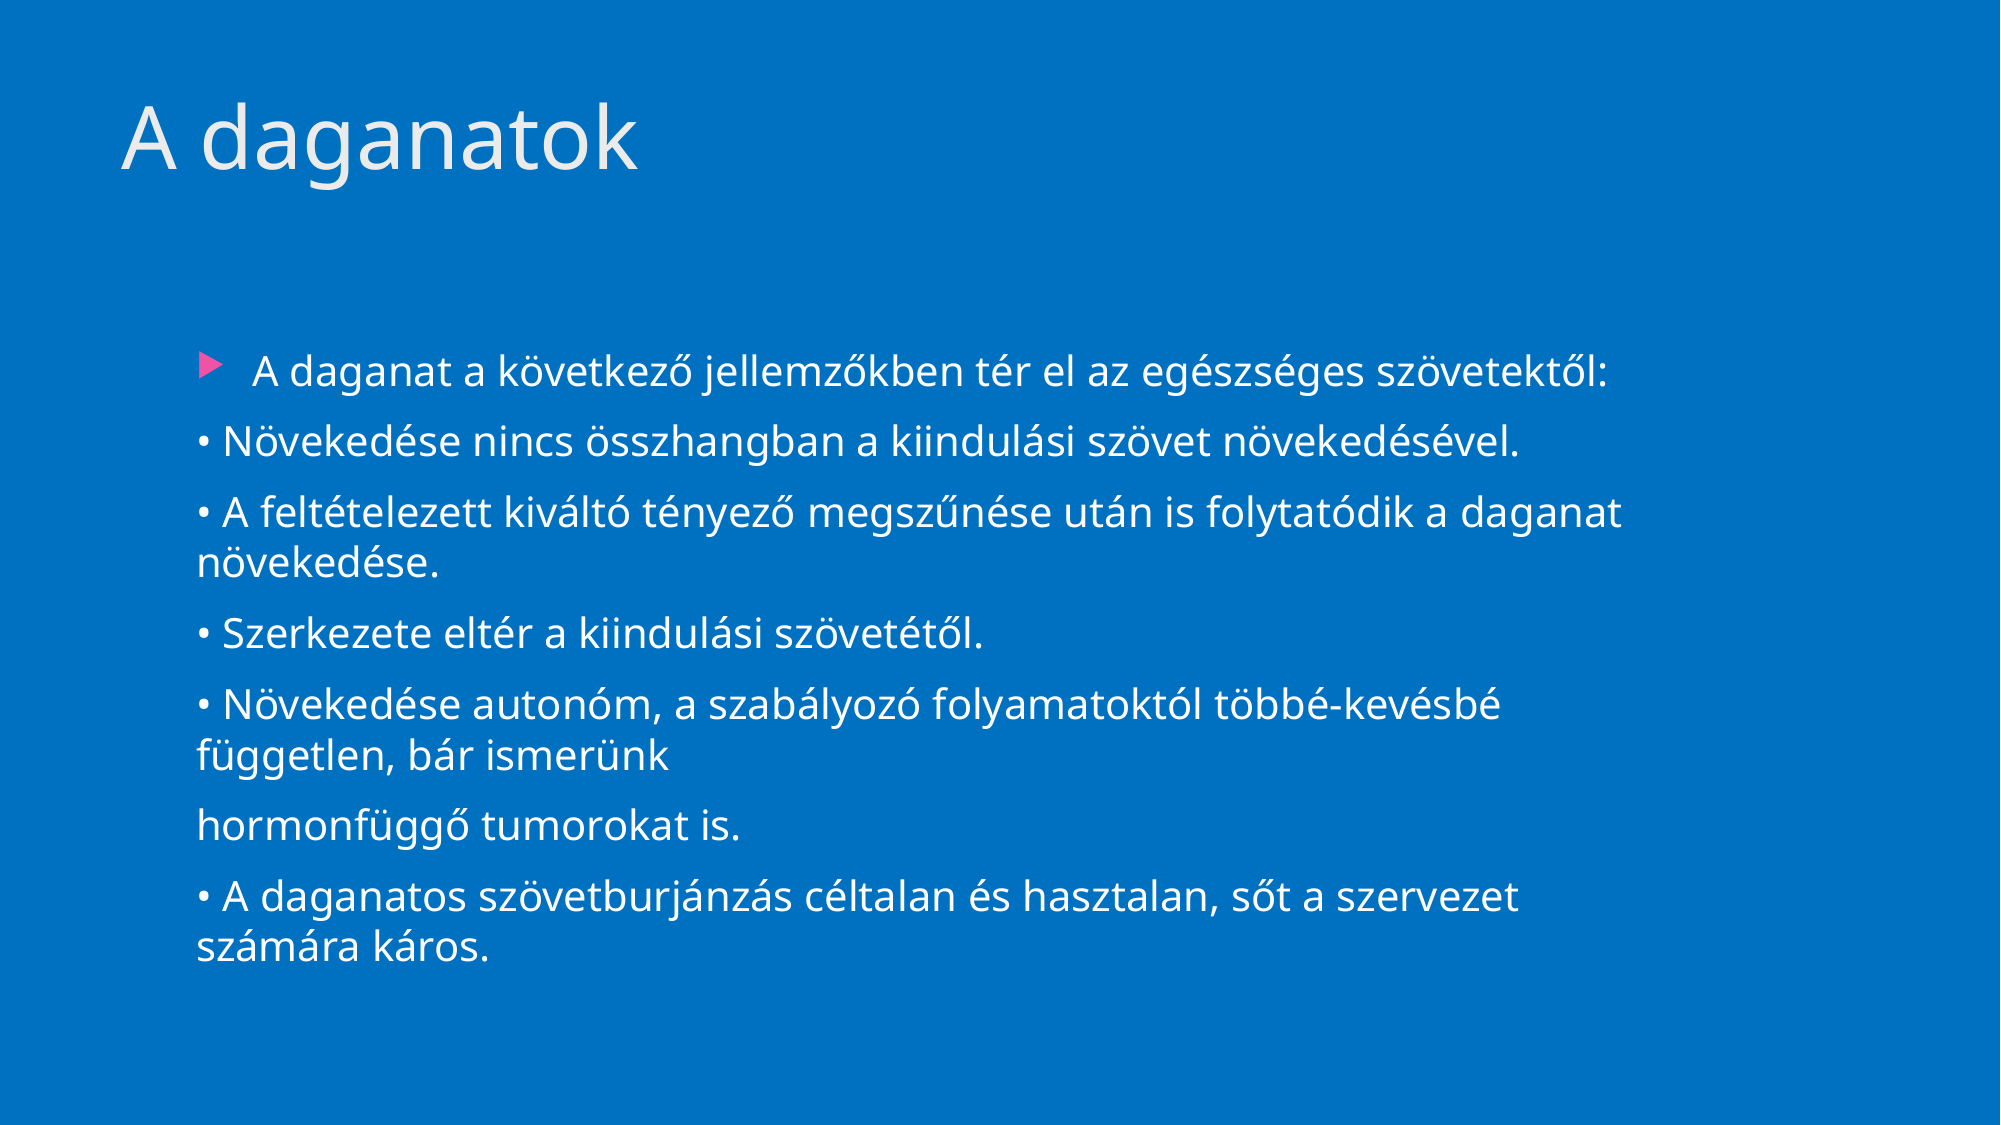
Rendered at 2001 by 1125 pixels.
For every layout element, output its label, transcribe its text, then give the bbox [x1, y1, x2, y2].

list A daganat a következő jellemzőkben tér el az egészséges szövetektől: • Növekedése nincs összhangban a kiindulási szövet növekedésével. • A feltételezett kiváltó tényező megszűnése után is folytatódik a daganat növekedése. • Szerkezete eltér a kiindulási szövetétől. • Növekedése autonóm, a szabályozó folyamatoktól többé-kevésbé független, bár ismerünk hormonfüggő tumorokat is. • A daganatos szövetburjánzás céltalan és hasztalan, sőt a szervezet számára káros. [181, 336, 1649, 1025]
title A daganatok [106, 74, 1649, 304]
